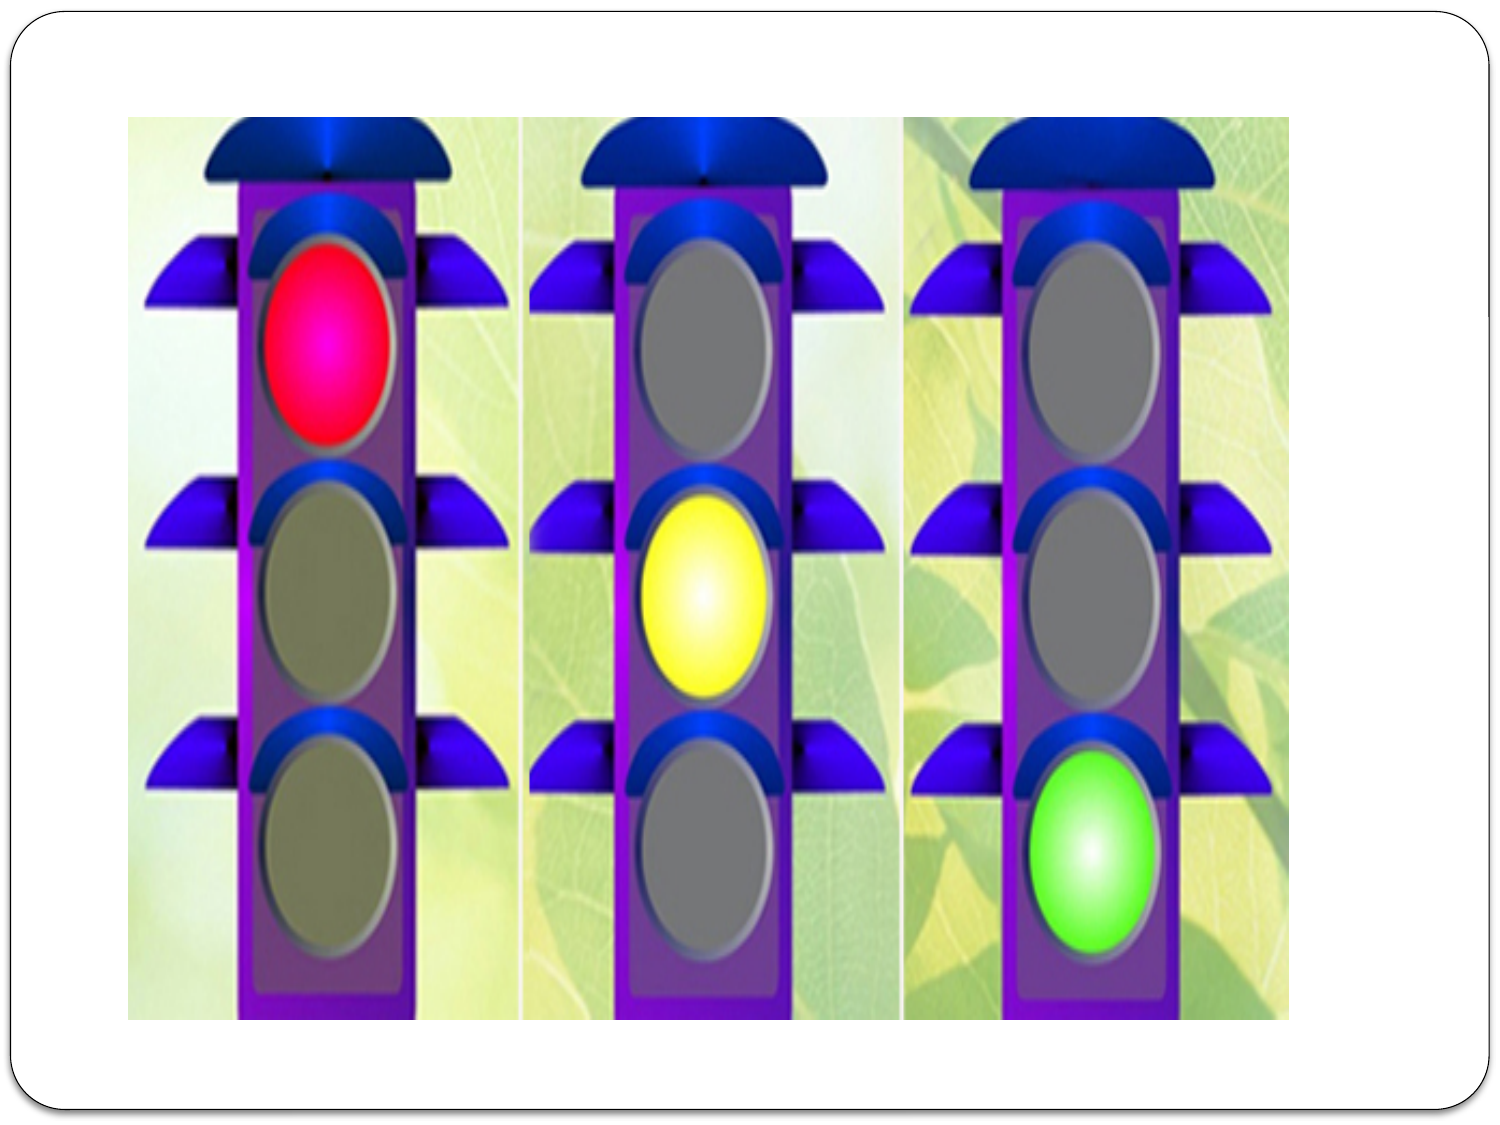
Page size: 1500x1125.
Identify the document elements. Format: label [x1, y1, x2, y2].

list [128, 116, 1290, 1020]
